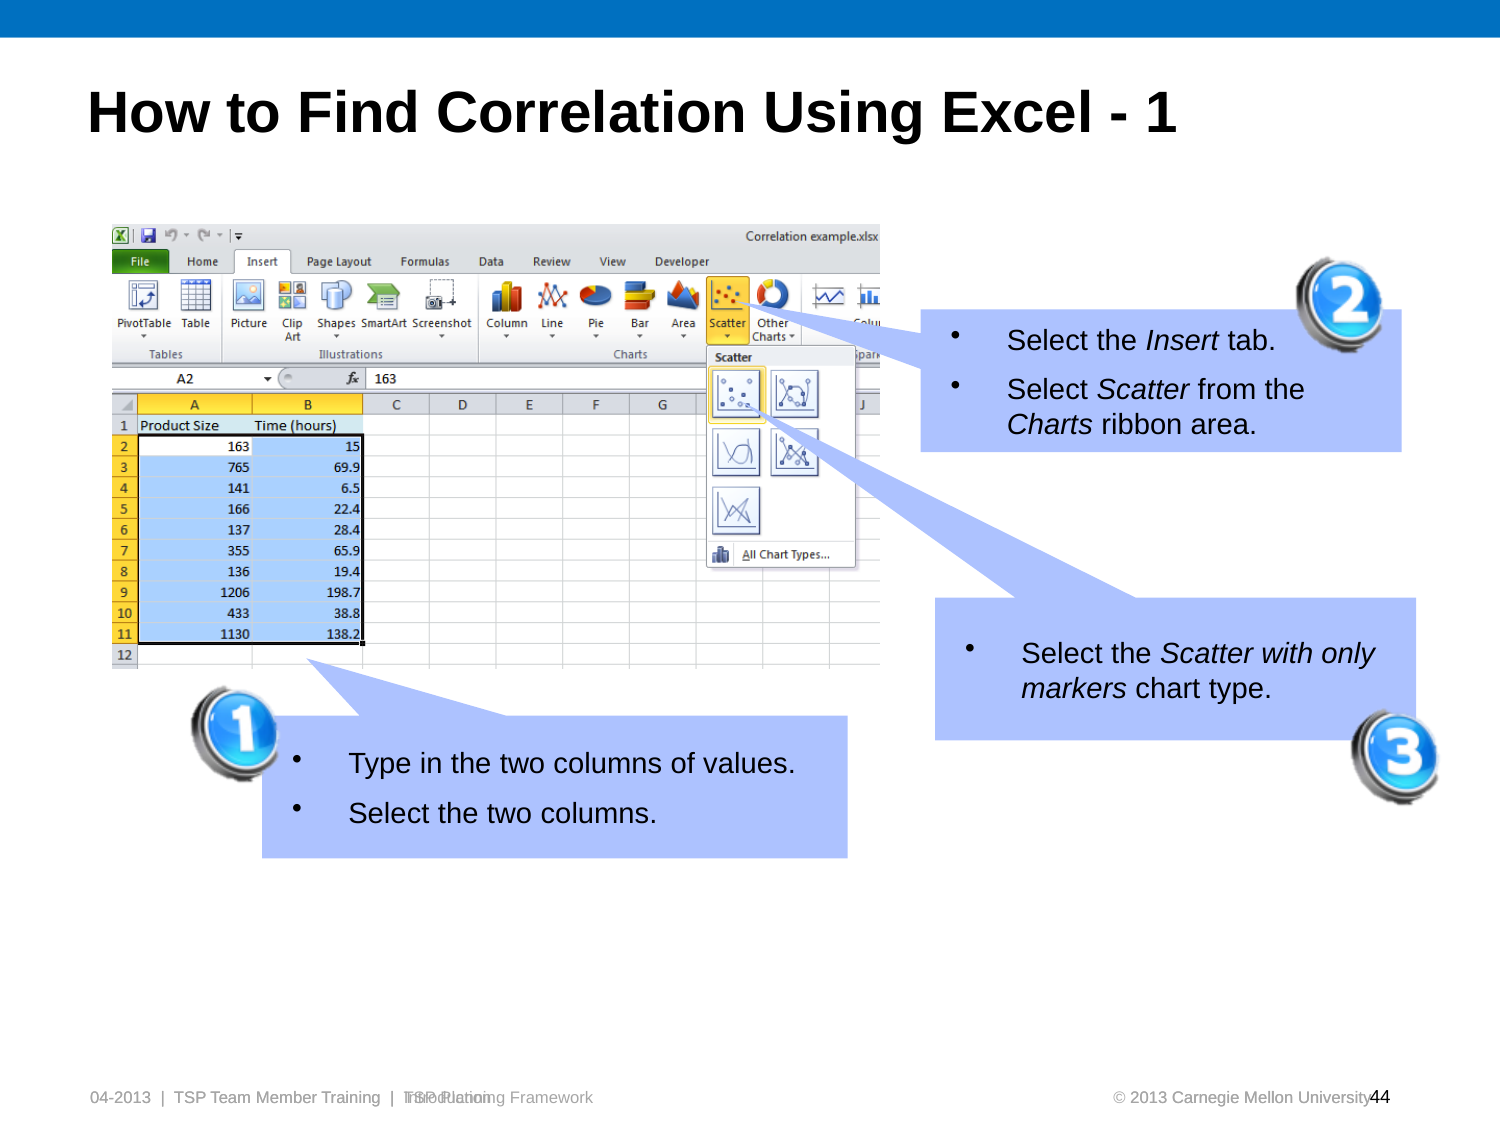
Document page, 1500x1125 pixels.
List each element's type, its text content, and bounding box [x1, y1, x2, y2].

text_box Select the Insert tab. Select Scatter from the Charts ribbon area. [885, 309, 1402, 453]
text_box Type in the two columns of values. Select the two columns. [262, 679, 848, 859]
picture [112, 224, 880, 801]
picture [1330, 694, 1468, 829]
text_box Select the Scatter with only markers chart type. [885, 473, 1417, 741]
title How to Find Correlation Using Excel - 1 [87, 87, 1439, 226]
picture [1279, 239, 1417, 380]
